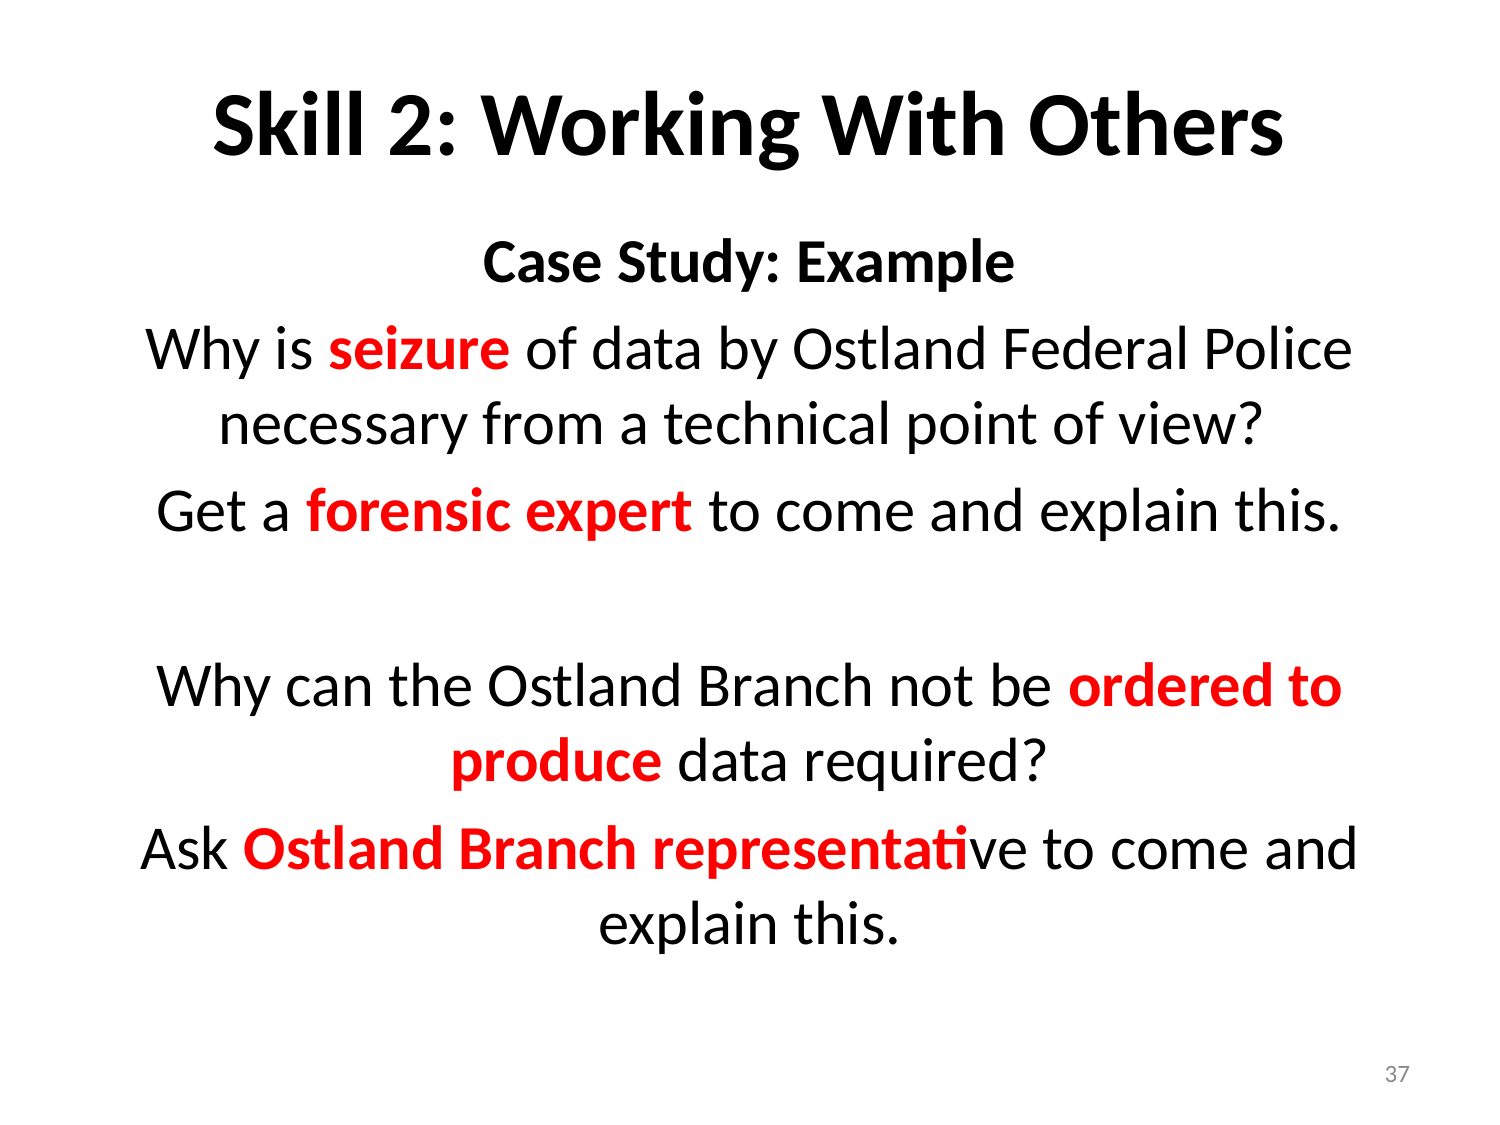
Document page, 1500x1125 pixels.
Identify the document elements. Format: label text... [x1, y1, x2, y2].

slide_number 37 [1074, 1042, 1425, 1103]
text_box Case Study: Example Why is seizure of data by Ostland Federal Police necessary from a technical point of view? Get a forensic expert to come and explain this. Why can the Ostland Branch not be ordered to produce data required? Ask Ostland Branch representative to come and explain this. [55, 212, 1445, 1088]
title Skill 2: Working With Others [75, 24, 1425, 213]
